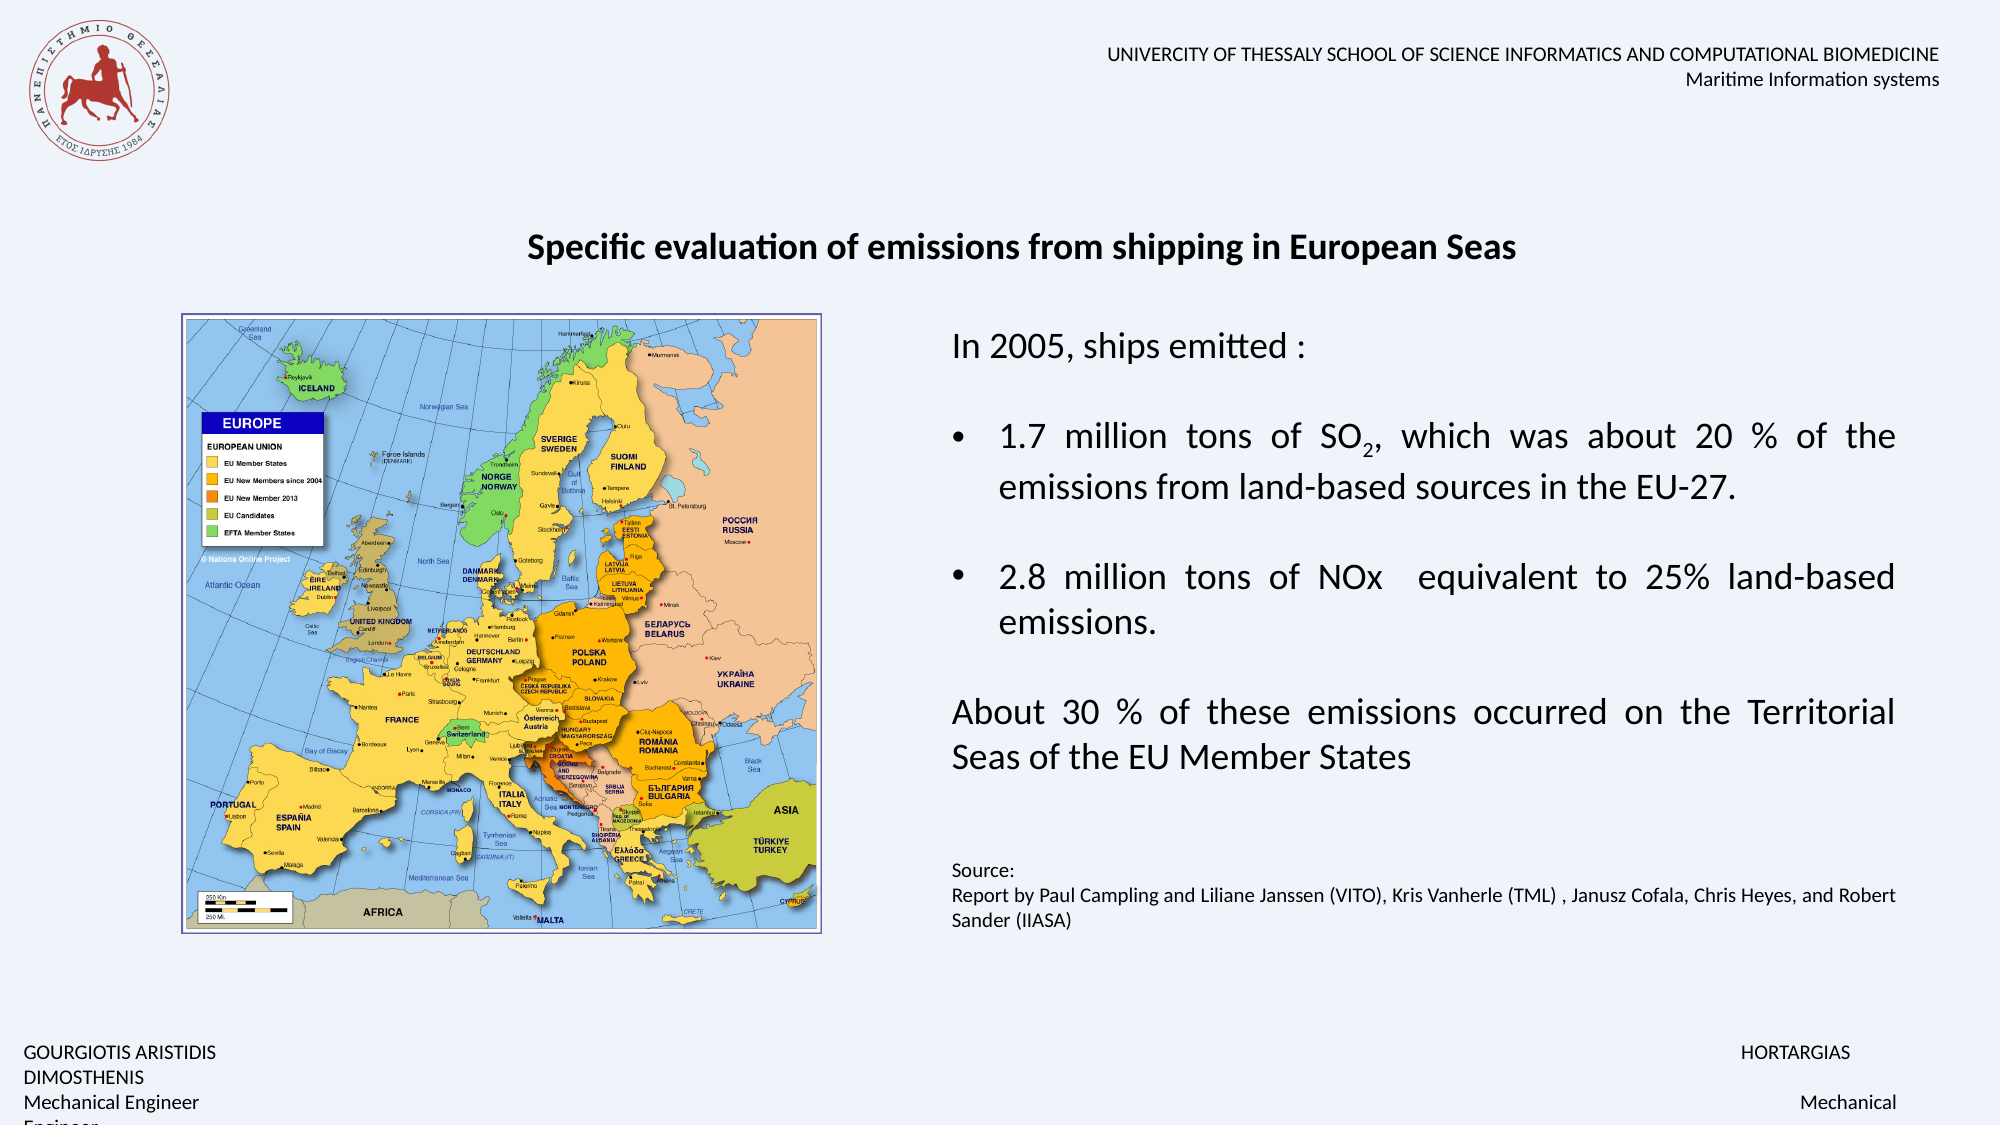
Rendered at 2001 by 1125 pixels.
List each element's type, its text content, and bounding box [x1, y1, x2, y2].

title Specific evaluation of emissions from shipping in European Seas [142, 161, 1912, 275]
text_box GOURGIOTIS ARISTIDIS HORTARGIAS DIMOSTHENIS Mechanical Engineer Mechanical Engineer [8, 1030, 1984, 1125]
picture [181, 313, 822, 934]
text_box In 2005, ships emitted : 1.7 million tons of SO2, which was about 20 % of the emissions from land-based sources in the EU-27. 2.8 million tons of NOx equivalent to 25% land-based emissions. About 30 % of these emissions occurred on the Territorial Seas of the EU Member States Source: Report by Paul Campling and Liliane Janssen (VITO), Kris Vanherle (TML) , Janusz Cofala, Chris Heyes, and Robert Sander (IIASA) [937, 313, 1912, 939]
text_box UNIVERCITY OF THESSALY SCHOOL OF SCIENCE INFORMATICS AND COMPUTATIONAL BIOMEDICINE Maritime Information systems [229, 32, 1955, 98]
picture [27, 20, 172, 162]
